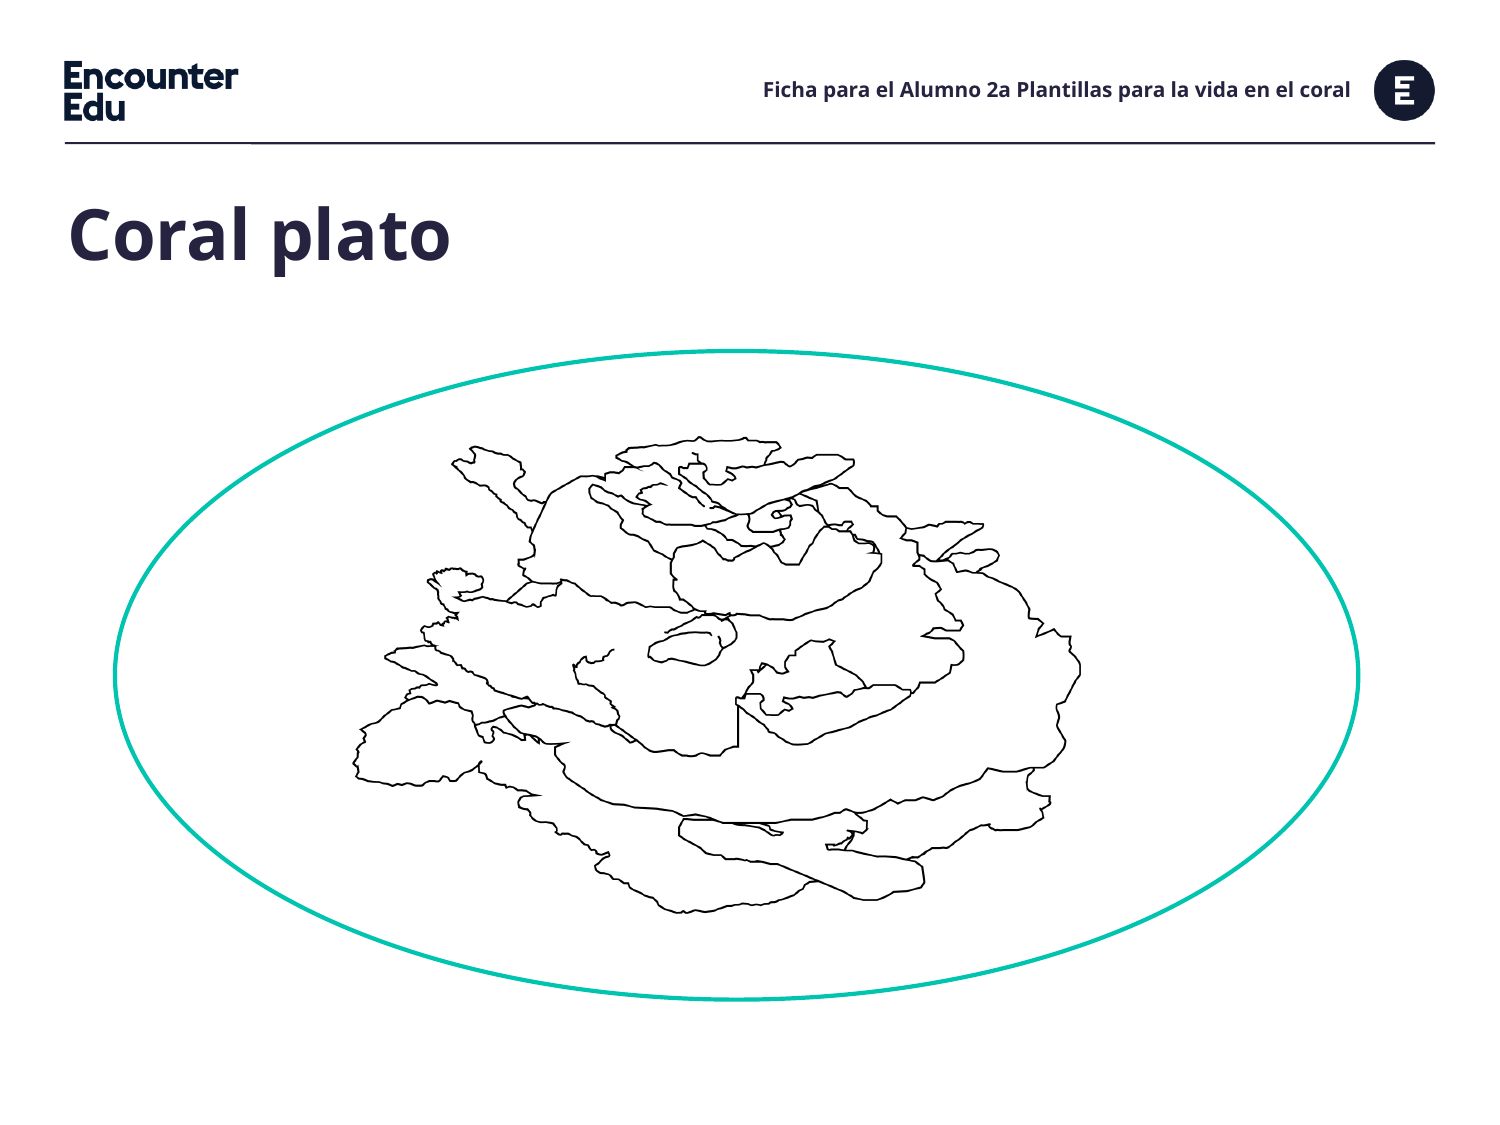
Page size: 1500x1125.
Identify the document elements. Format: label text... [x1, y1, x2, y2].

picture [60, 59, 243, 122]
list Coral plato [59, 191, 929, 394]
picture [352, 436, 1081, 914]
picture [1372, 58, 1436, 122]
text_box [114, 366, 1359, 1000]
title Ficha para el Alumno 2a Plantillas para la vida en el coral [749, 67, 1359, 114]
